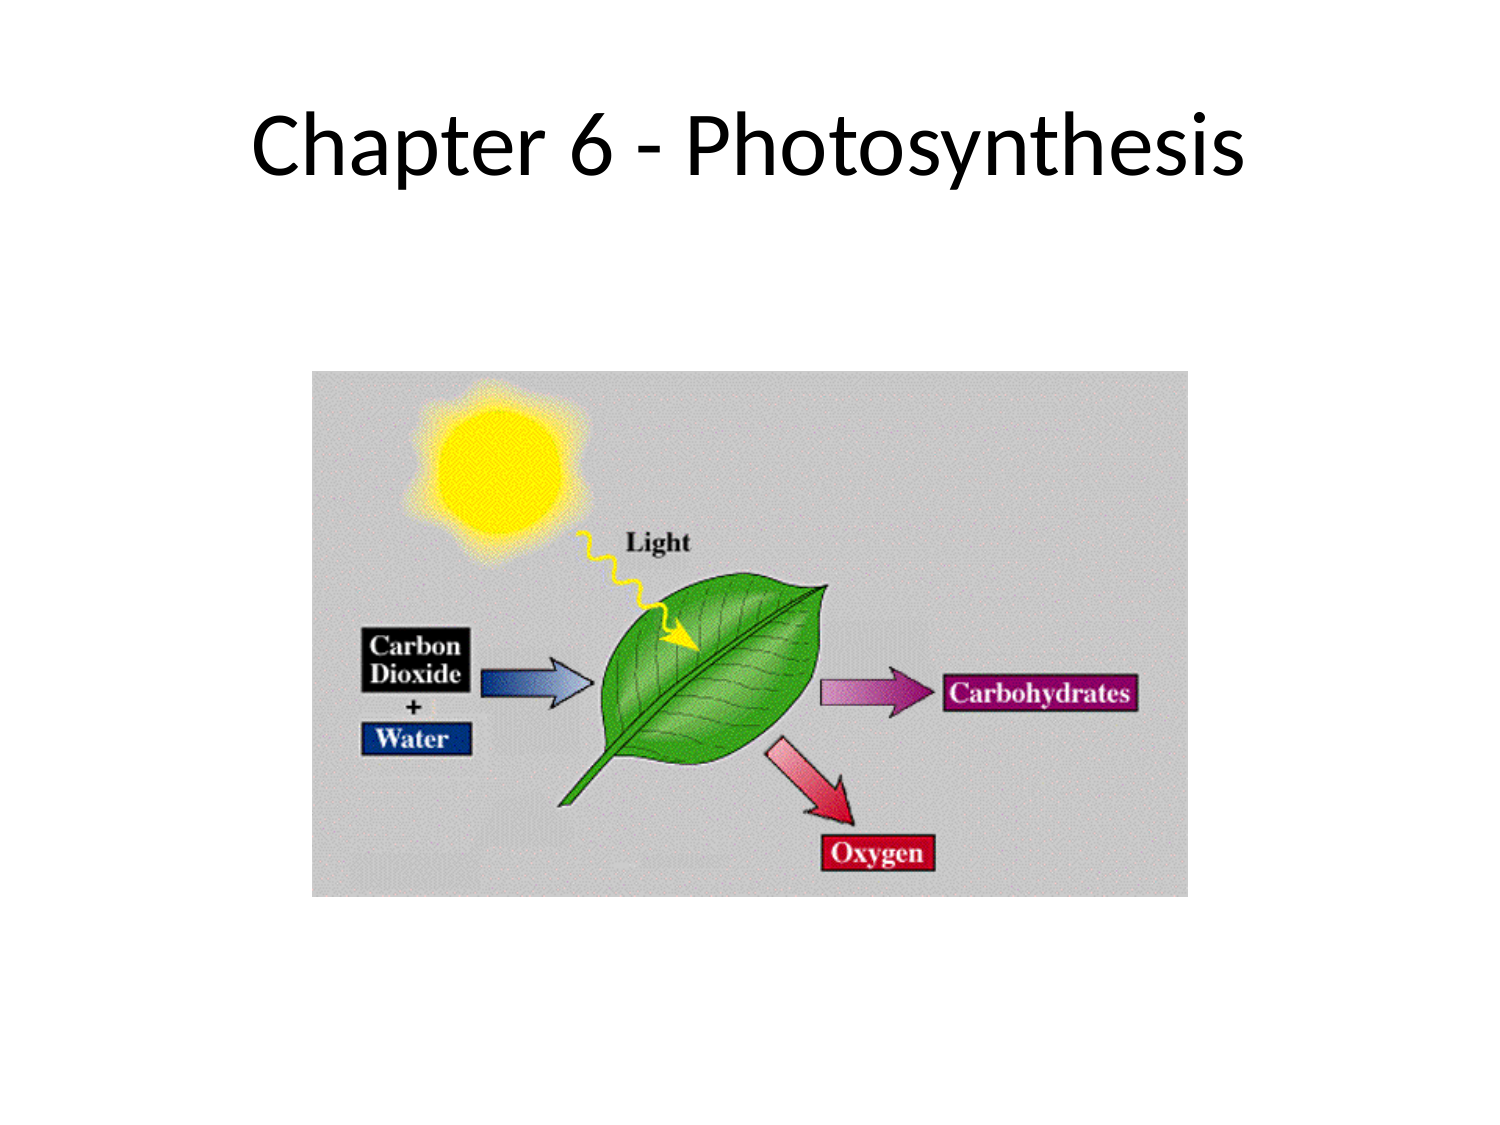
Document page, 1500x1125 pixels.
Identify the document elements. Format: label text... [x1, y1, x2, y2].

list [312, 370, 1188, 897]
title Chapter 6 - Photosynthesis [75, 45, 1425, 233]
